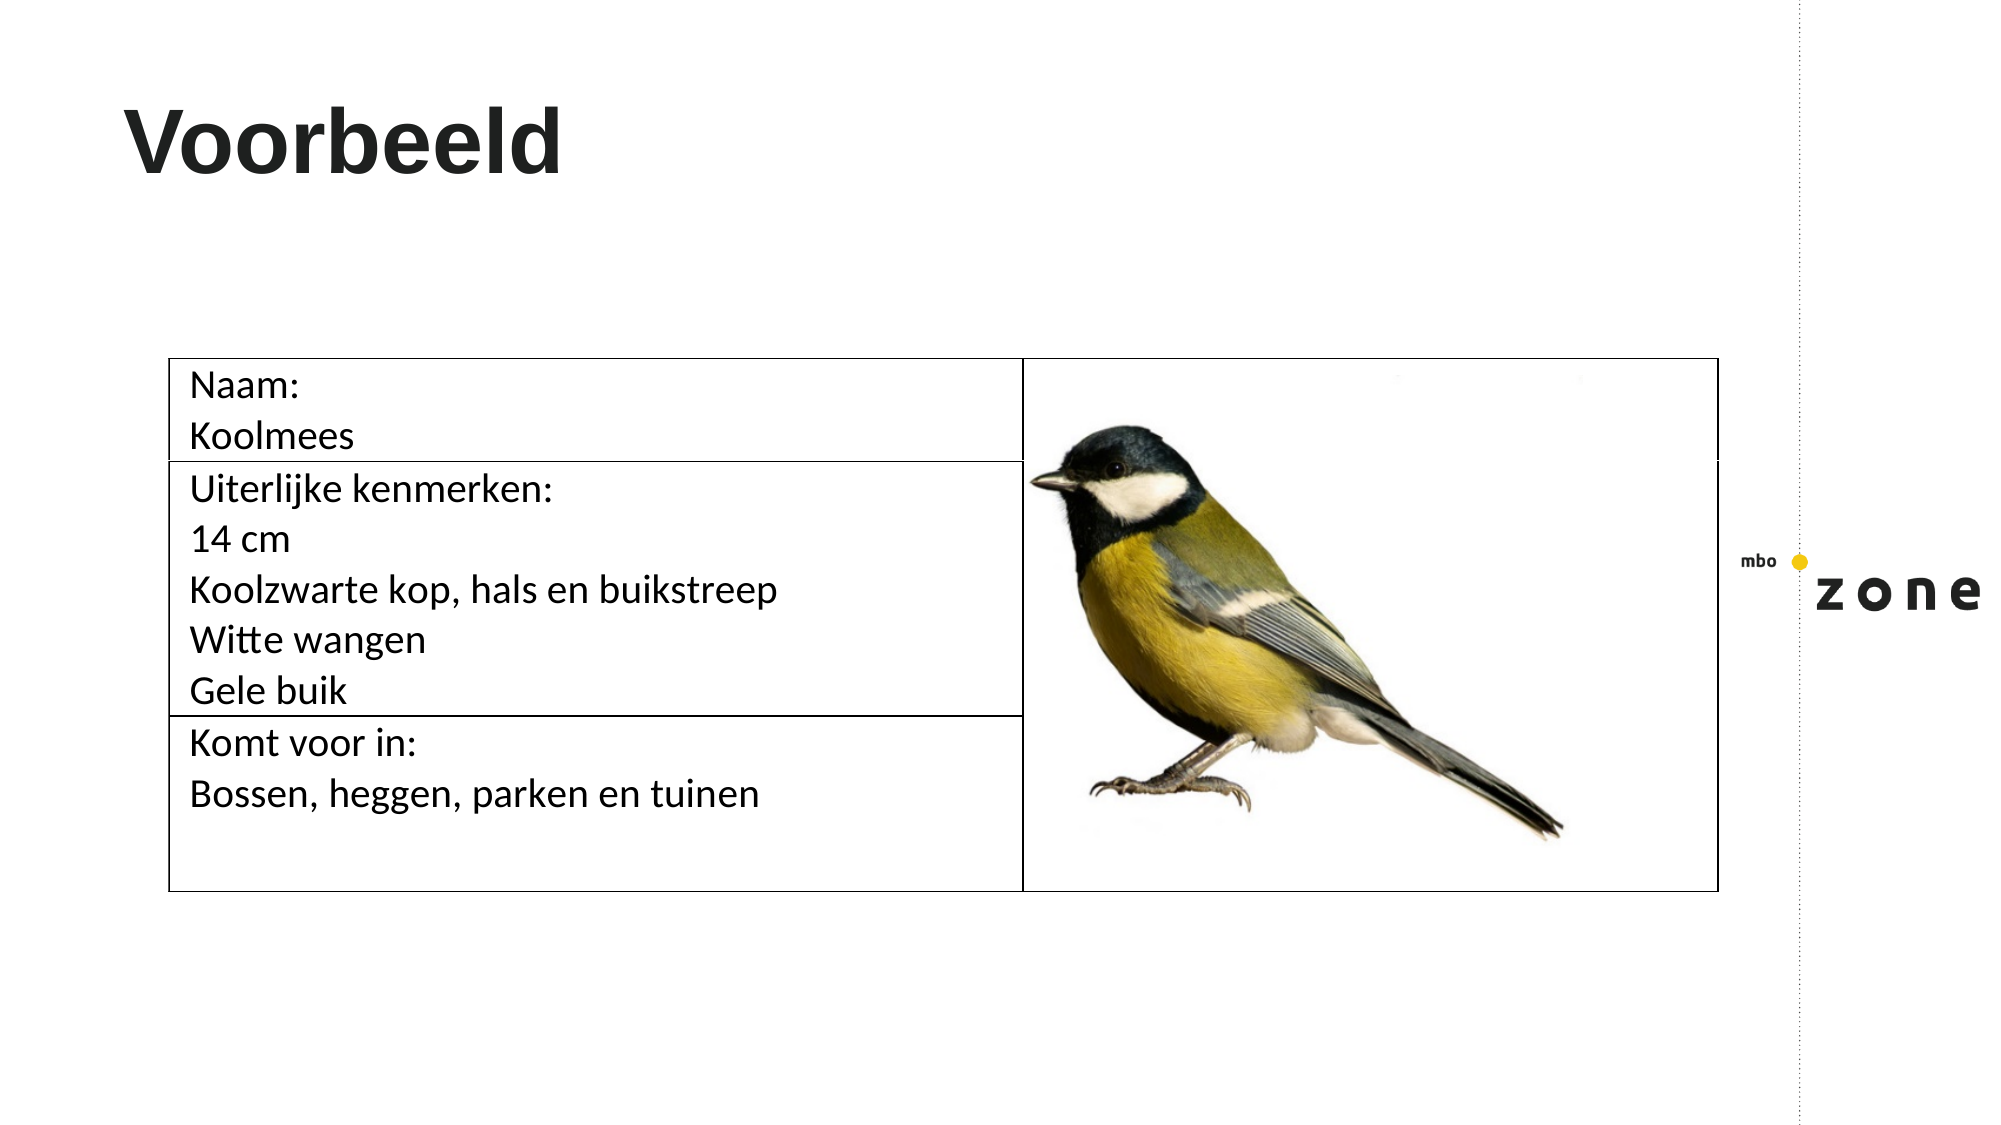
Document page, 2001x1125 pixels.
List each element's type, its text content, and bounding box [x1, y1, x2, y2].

title Voorbeeld [124, 94, 1607, 272]
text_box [168, 357, 1878, 978]
picture [1596, 0, 2001, 1125]
